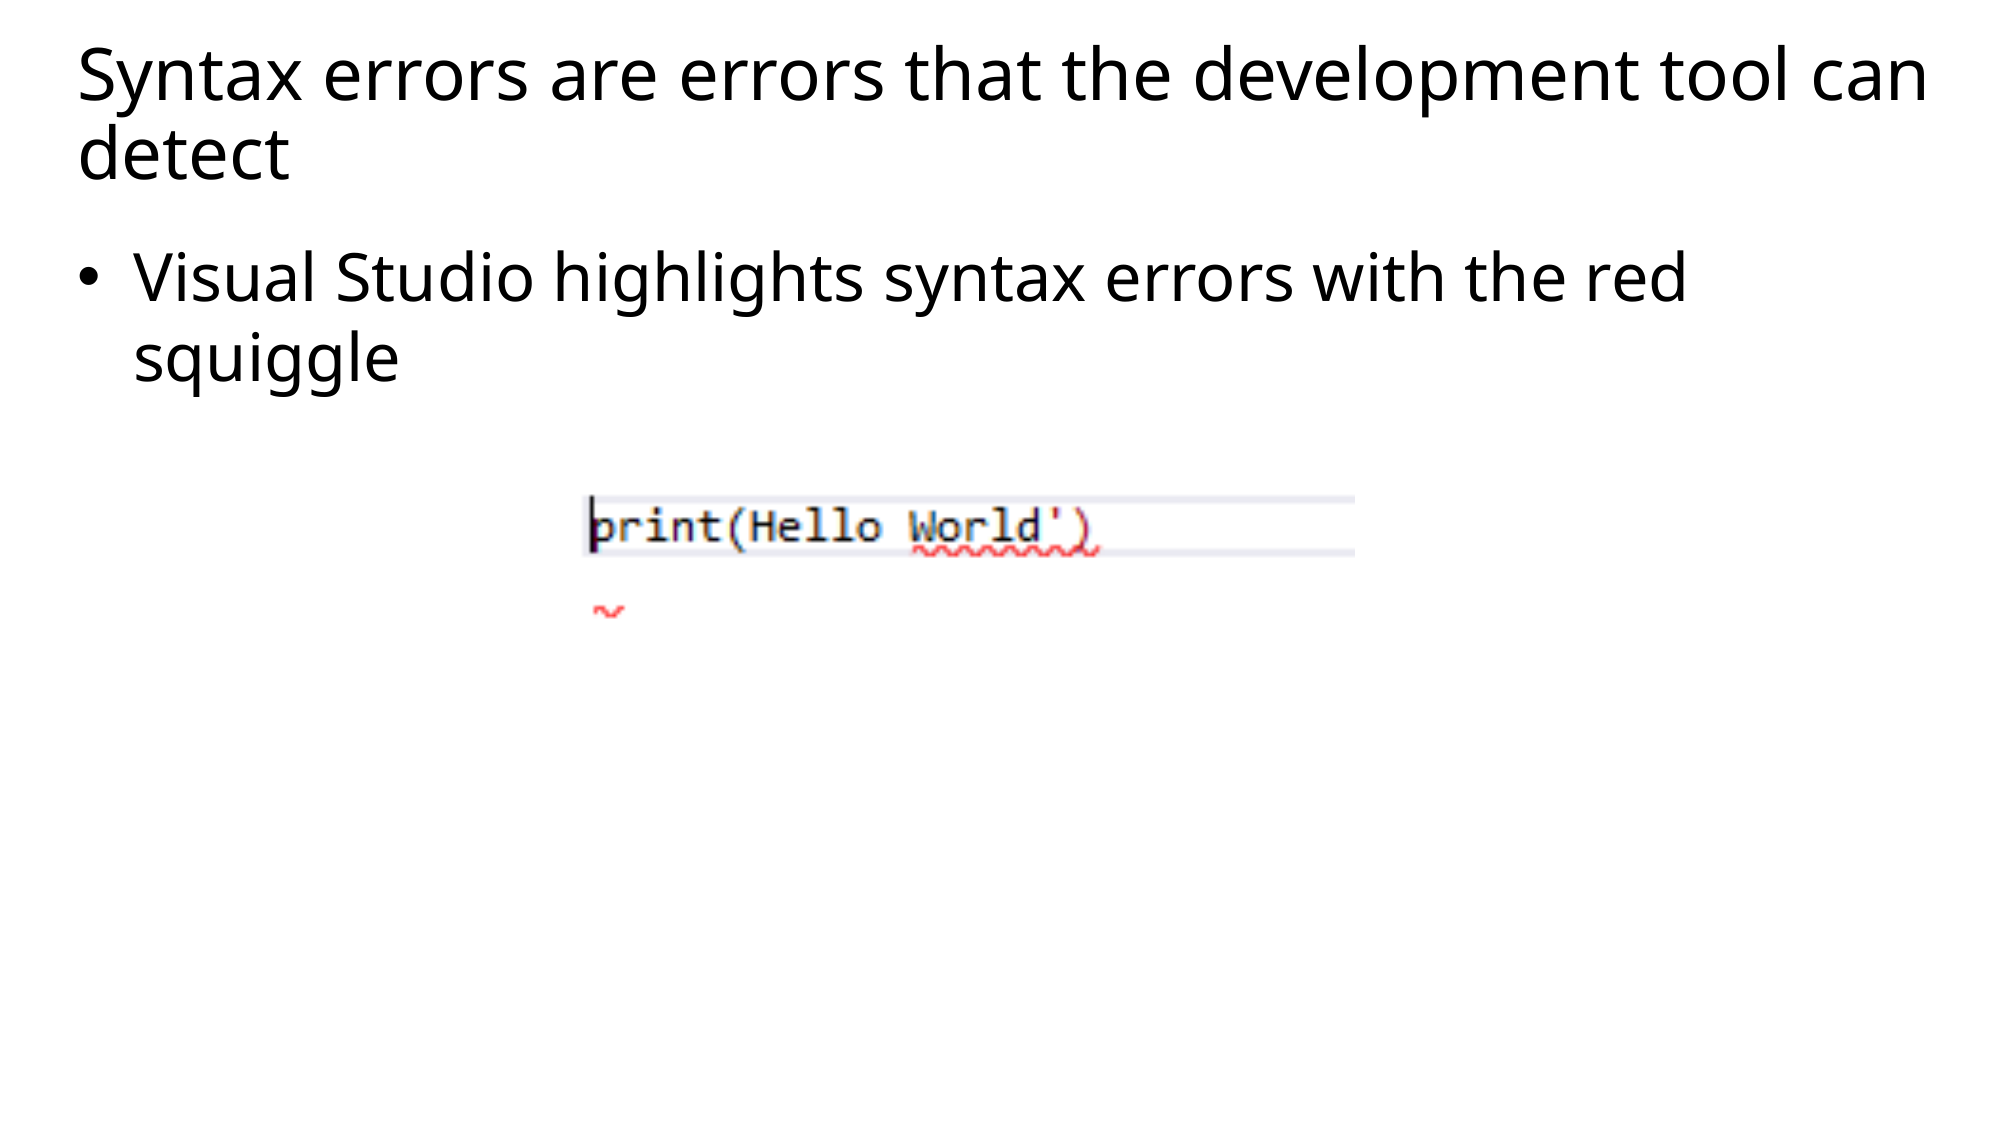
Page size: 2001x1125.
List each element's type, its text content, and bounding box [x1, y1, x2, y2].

picture [541, 401, 1355, 714]
title Syntax errors are errors that the development tool can detect [62, 29, 1953, 205]
list Visual Studio highlights syntax errors with the red squiggle [62, 227, 1953, 1096]
